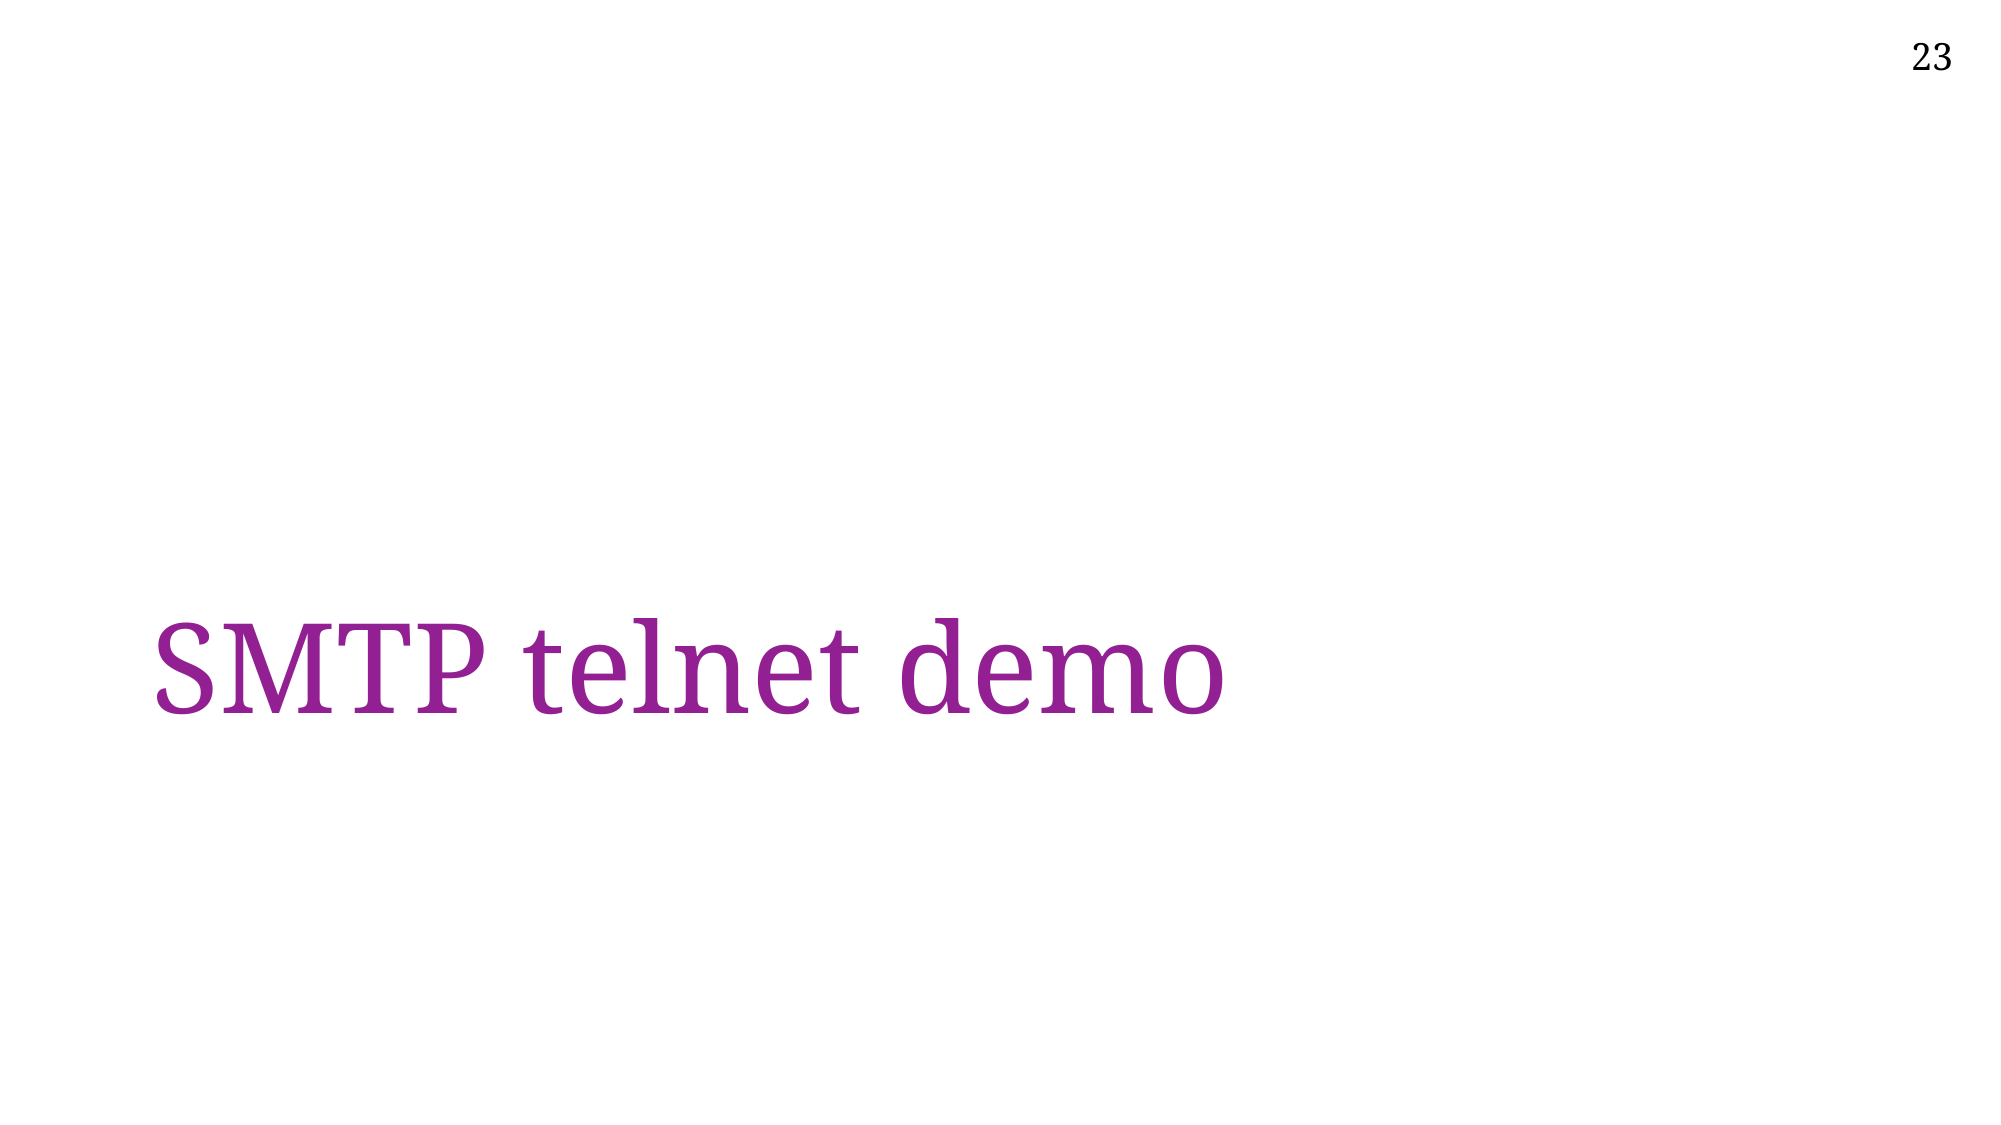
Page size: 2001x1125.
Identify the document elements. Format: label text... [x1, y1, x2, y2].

title SMTP telnet demo [136, 280, 1862, 749]
